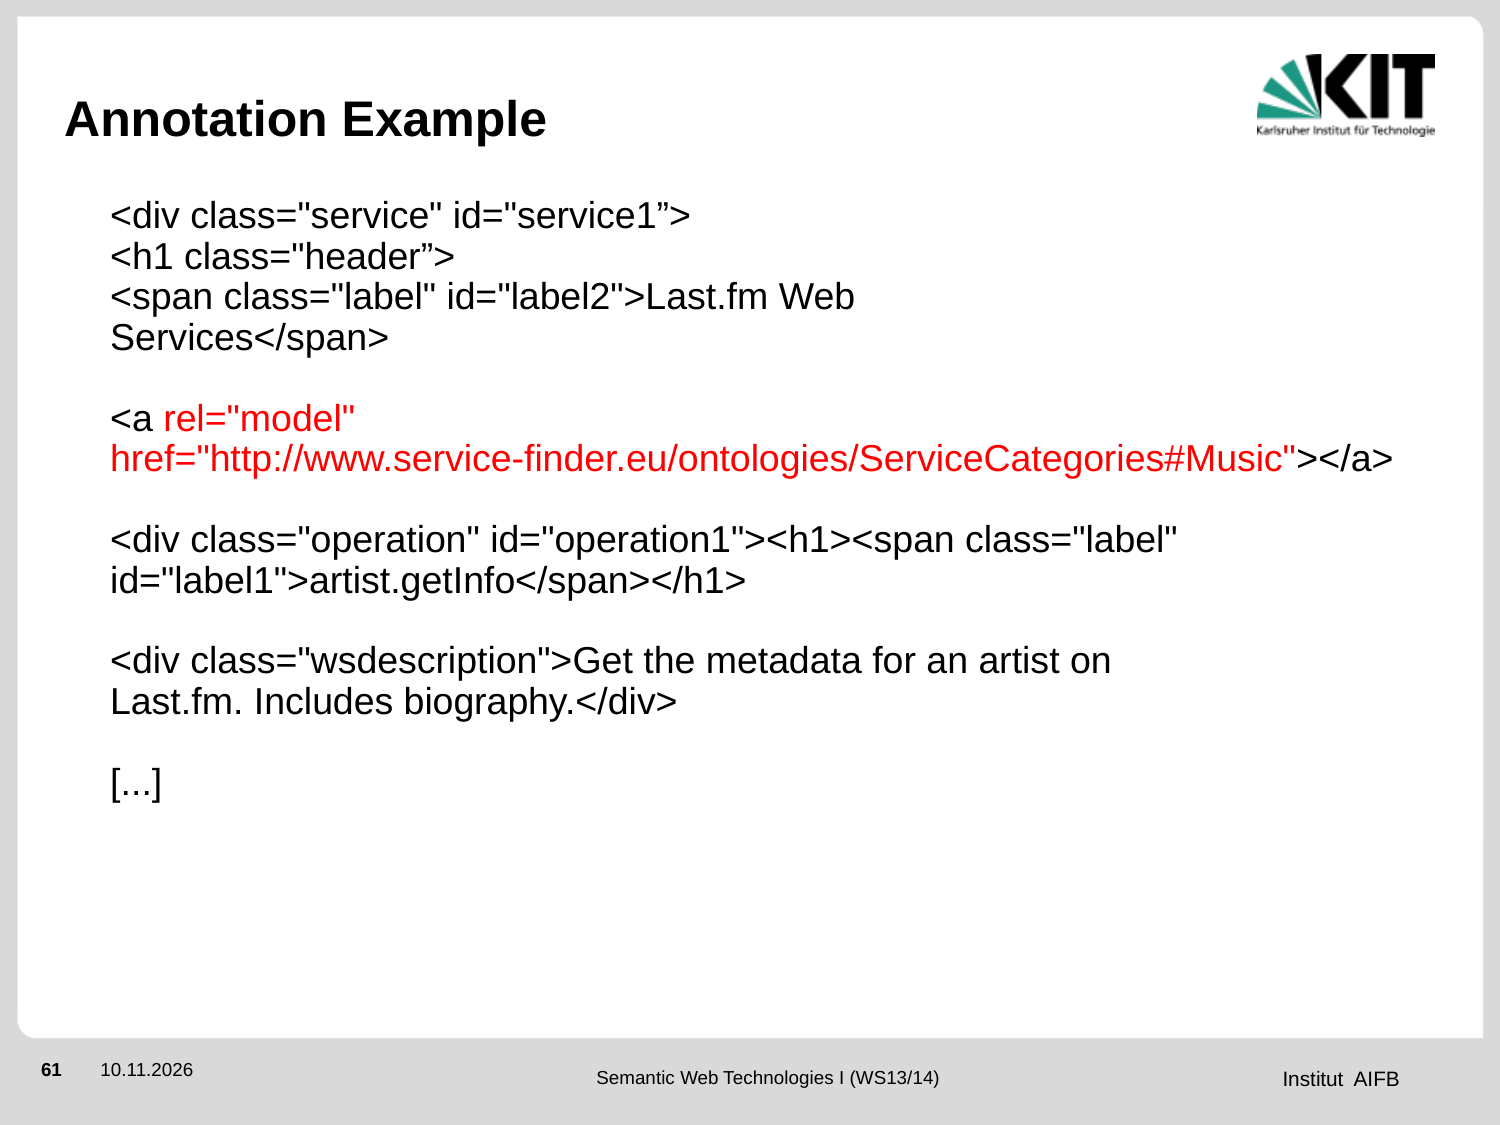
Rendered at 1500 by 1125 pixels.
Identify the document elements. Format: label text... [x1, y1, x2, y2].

title Annotation Example [64, 54, 1198, 147]
list <div class="service" id="service1”> <h1 class="header”> <span class="label" id="label2">Last.fm Web Services</span> <a rel="model" href="http://www.service-finder.eu/ontologies/ServiceCategories#Music"></a> <div class="operation" id="operation1"><h1><span class="label" id="label1">artist.getInfo</span></h1> <div class="wsdescription">Get the metadata for an artist on Last.fm. Includes biography.</div> [...] [64, 196, 1436, 1000]
picture [0, 0, 1500, 1125]
